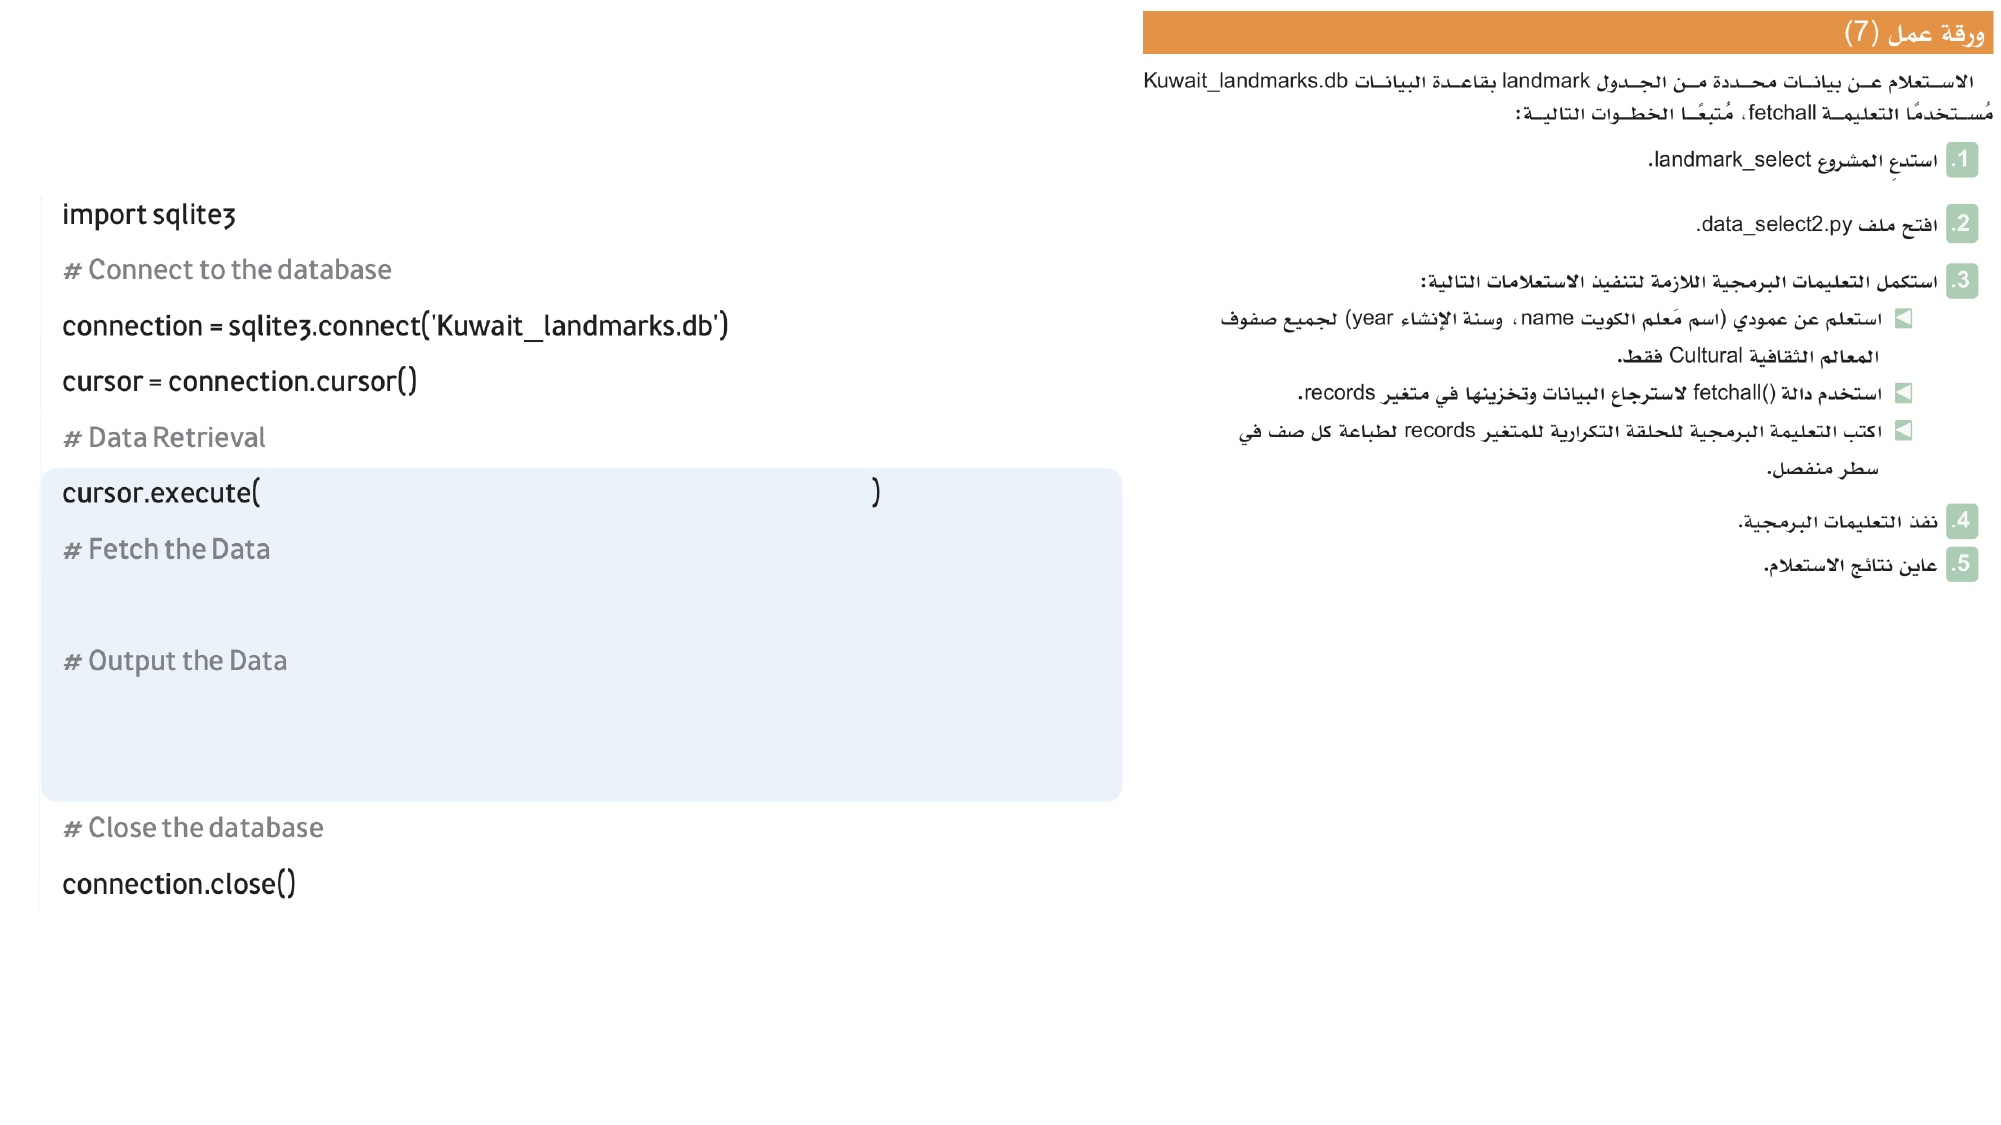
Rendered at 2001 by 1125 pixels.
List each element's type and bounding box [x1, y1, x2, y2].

picture [6, 0, 2000, 917]
